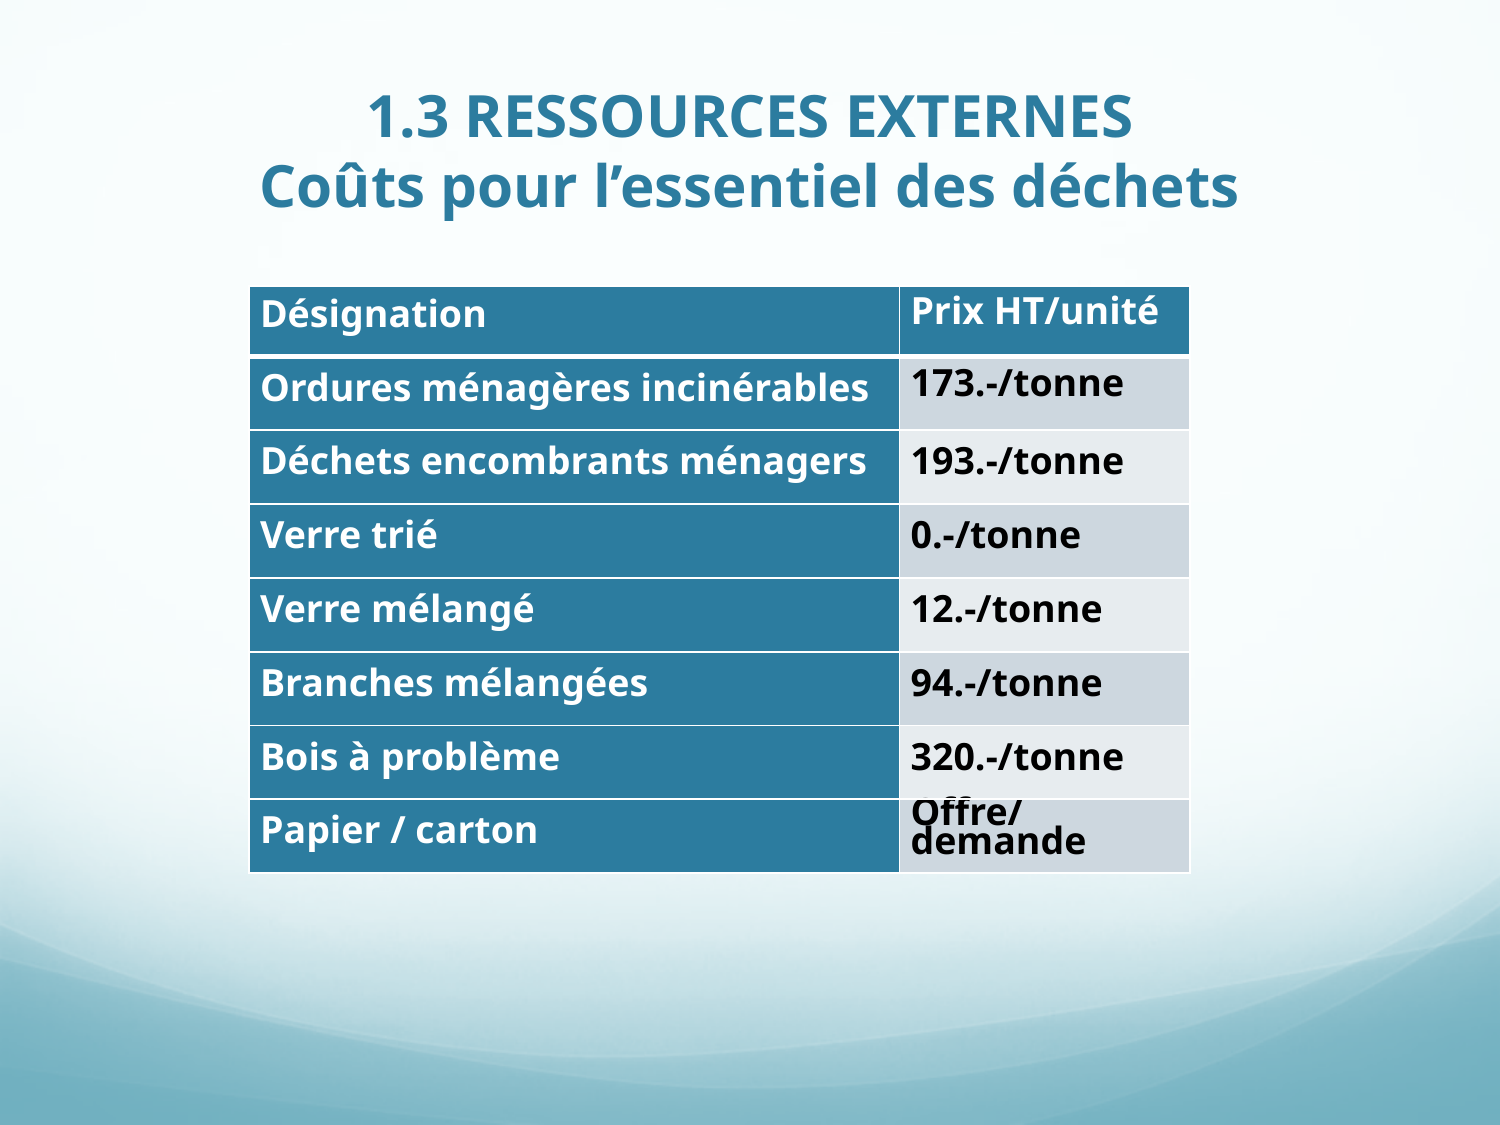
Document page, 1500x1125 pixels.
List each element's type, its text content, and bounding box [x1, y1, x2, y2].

table_cell 320.-/tonne [900, 726, 1189, 798]
table_cell 173.-/tonne [900, 359, 1189, 429]
table_cell Offre/demande [900, 800, 1189, 872]
table_header Prix HT/unité [900, 287, 1189, 354]
table_cell Verre trié [250, 505, 899, 577]
table_cell Déchets encombrants ménagers [250, 431, 899, 503]
title 1.3 Ressources Externes Coûts pour l’essentiel des déchets [90, 81, 1410, 227]
table_cell Papier / carton [250, 800, 899, 872]
table_header Désignation [250, 287, 899, 354]
table_cell 0.-/tonne [900, 505, 1189, 577]
table_cell Bois à problème [250, 726, 899, 798]
table_cell 94.-/tonne [900, 653, 1189, 725]
table_cell 193.-/tonne [900, 431, 1189, 503]
table_cell Ordures ménagères incinérables [250, 359, 899, 429]
table_cell 12.-/tonne [900, 579, 1189, 651]
table_cell Branches mélangées [250, 653, 899, 725]
table_cell Verre mélangé [250, 579, 899, 651]
